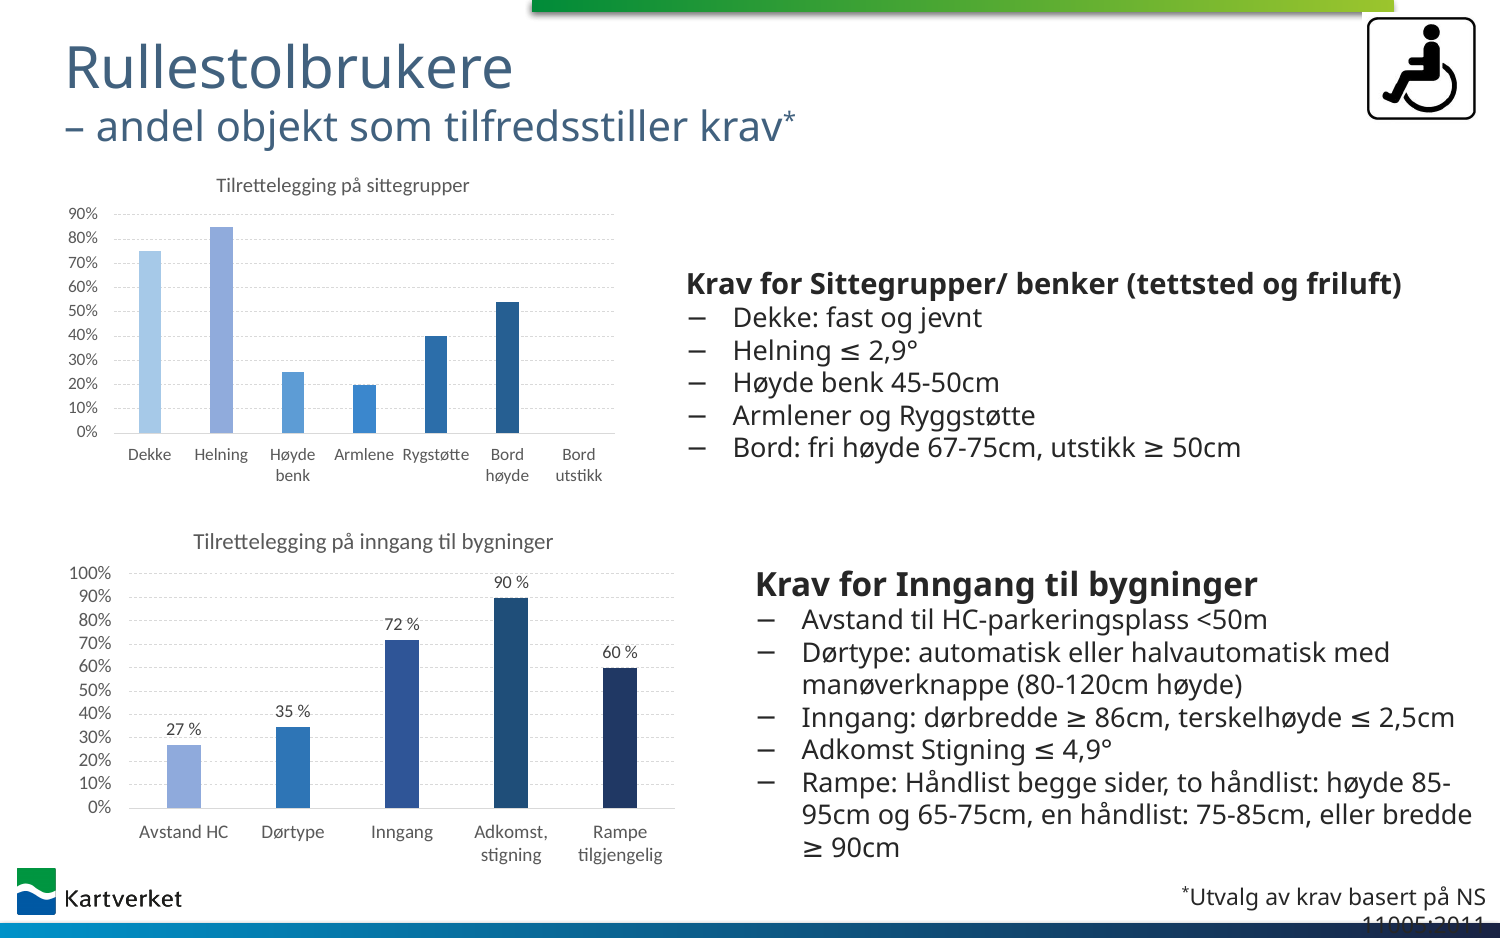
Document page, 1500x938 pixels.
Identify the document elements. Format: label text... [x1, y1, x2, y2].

text_box *Utvalg av krav basert på NS 11005:2011 [1068, 873, 1500, 938]
picture [1362, 12, 1481, 126]
text_box Rullestolbrukere – andel objekt som tilfredsstiller krav* [49, 25, 1431, 158]
picture [62, 520, 686, 874]
text_box Krav for Sittegrupper/ benker (tettsted og friluft) Dekke: fast og jevnt Helning ≤ 2,9° Høyde benk 45-50cm Armlener og Ryggstøtte Bord: fri høyde 67-75cm, utstikk ≥ 50cm [670, 258, 1418, 471]
text_box Krav for Inngang til bygninger Avstand til HC-parkeringsplass <50m Dørtype: automatisk eller halvautomatisk med manøverknappe (80-120cm høyde) Inngang: dørbredde ≥ 86cm, terskelhøyde ≤ 2,5cm Adkomst Stigning ≤ 4,9° Rampe: Håndlist begge sider, to håndlist: høyde 85-95cm og 65-75cm, en håndlist: 75-85cm, eller bredde ≥ 90cm [740, 555, 1491, 870]
picture [62, 166, 625, 492]
